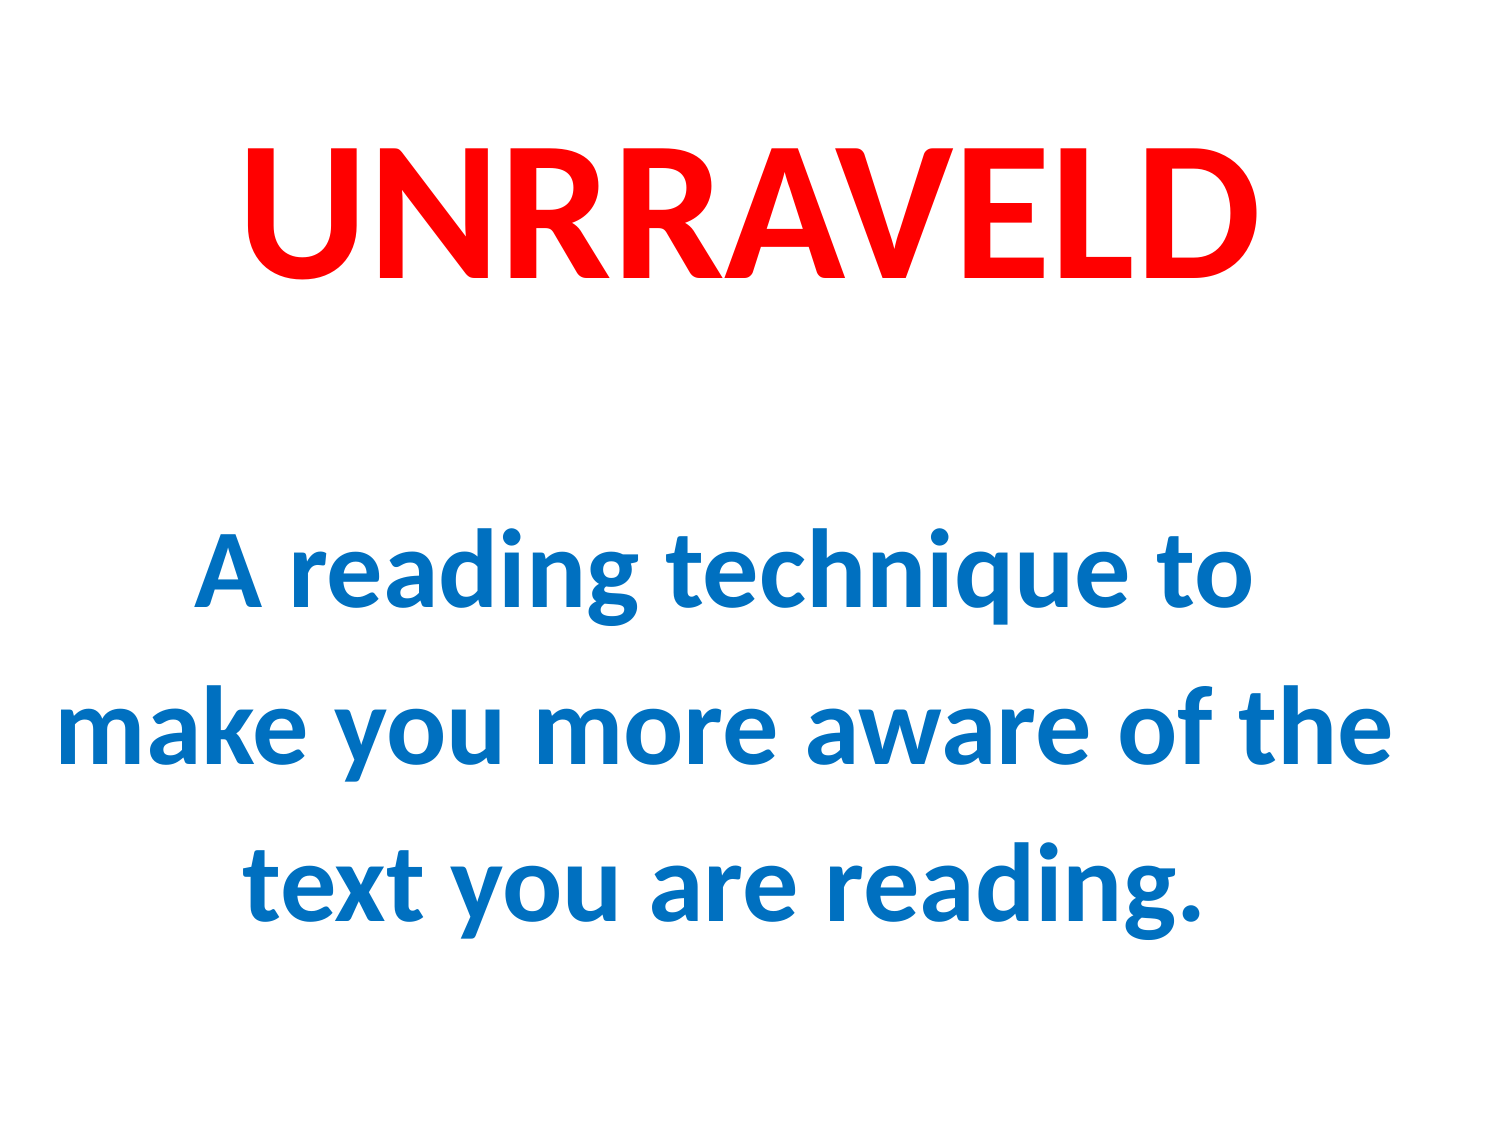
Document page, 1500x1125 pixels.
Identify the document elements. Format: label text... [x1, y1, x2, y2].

subtitle A reading technique to make you more aware of the text you are reading. [37, 487, 1413, 1000]
title UNRRAVELD [0, 87, 1500, 550]
